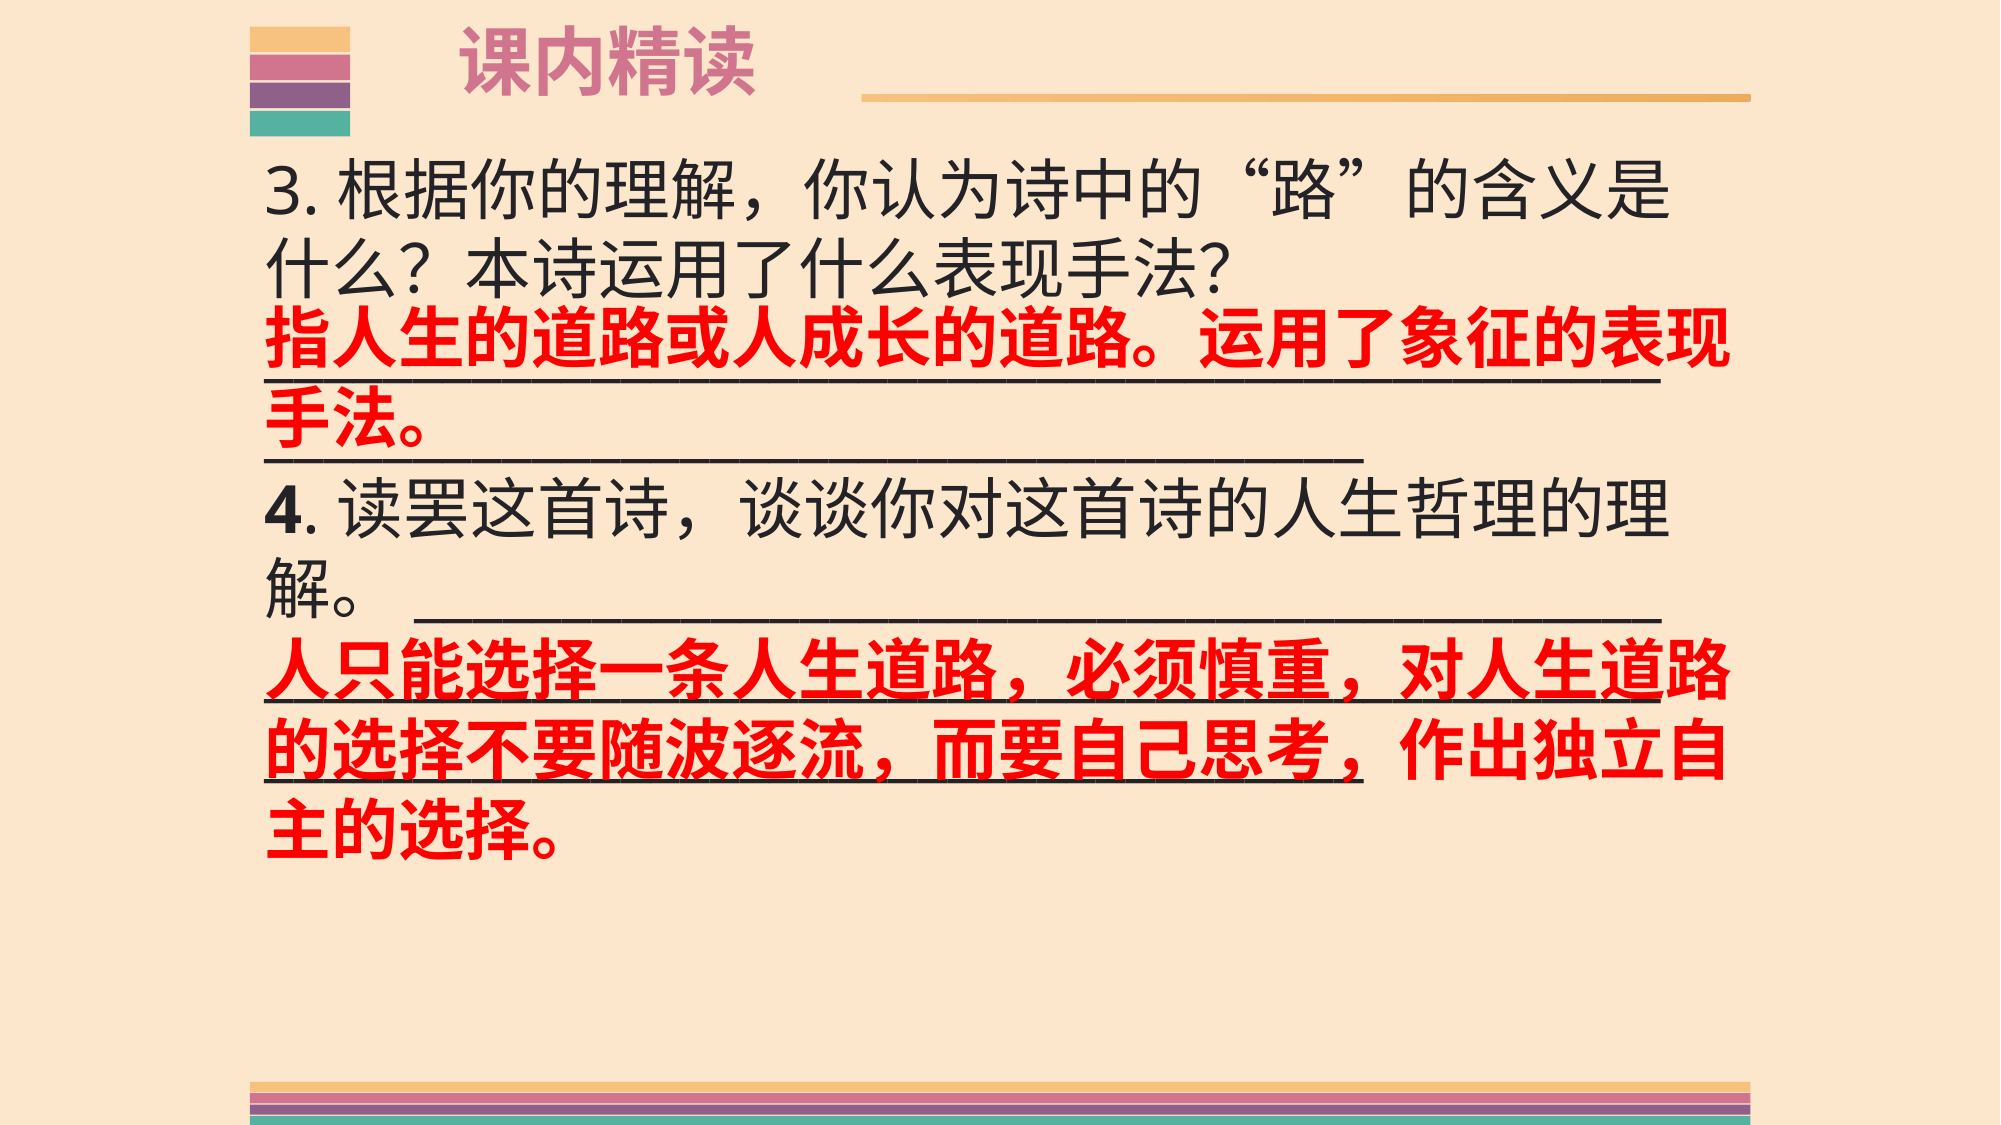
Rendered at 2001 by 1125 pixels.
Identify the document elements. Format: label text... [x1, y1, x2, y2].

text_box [249, 26, 351, 137]
text_box 人只能选择一条人生道路，必须慎重，对人生道路的选择不要随波逐流，而要自己思考，作出独立自主的选择。 [249, 620, 1750, 876]
text_box 3.根据你的理解，你认为诗中的“路”的含义是什么？本诗运用了什么表现手法？____________________________________________________________________________________ 4.读罢这首诗，谈谈你对这首诗的人生哲理的理解。______________________________________________________________________________________________________________________________ [249, 140, 1689, 288]
text_box 3.根据你的理解，你认为诗中的“路”的含义是什么？本诗运用了什么表现手法？____________________________________________________________________________________ 4.读罢这首诗，谈谈你对这首诗的人生哲理的理解。______________________________________________________________________________________________________________________________ [249, 464, 1689, 620]
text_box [249, 1081, 1751, 1125]
text_box [861, 94, 1751, 103]
text_box 课内精读 [345, 7, 870, 112]
text_box 指人生的道路或人成长的道路。运用了象征的表现手法。 [249, 288, 1750, 464]
